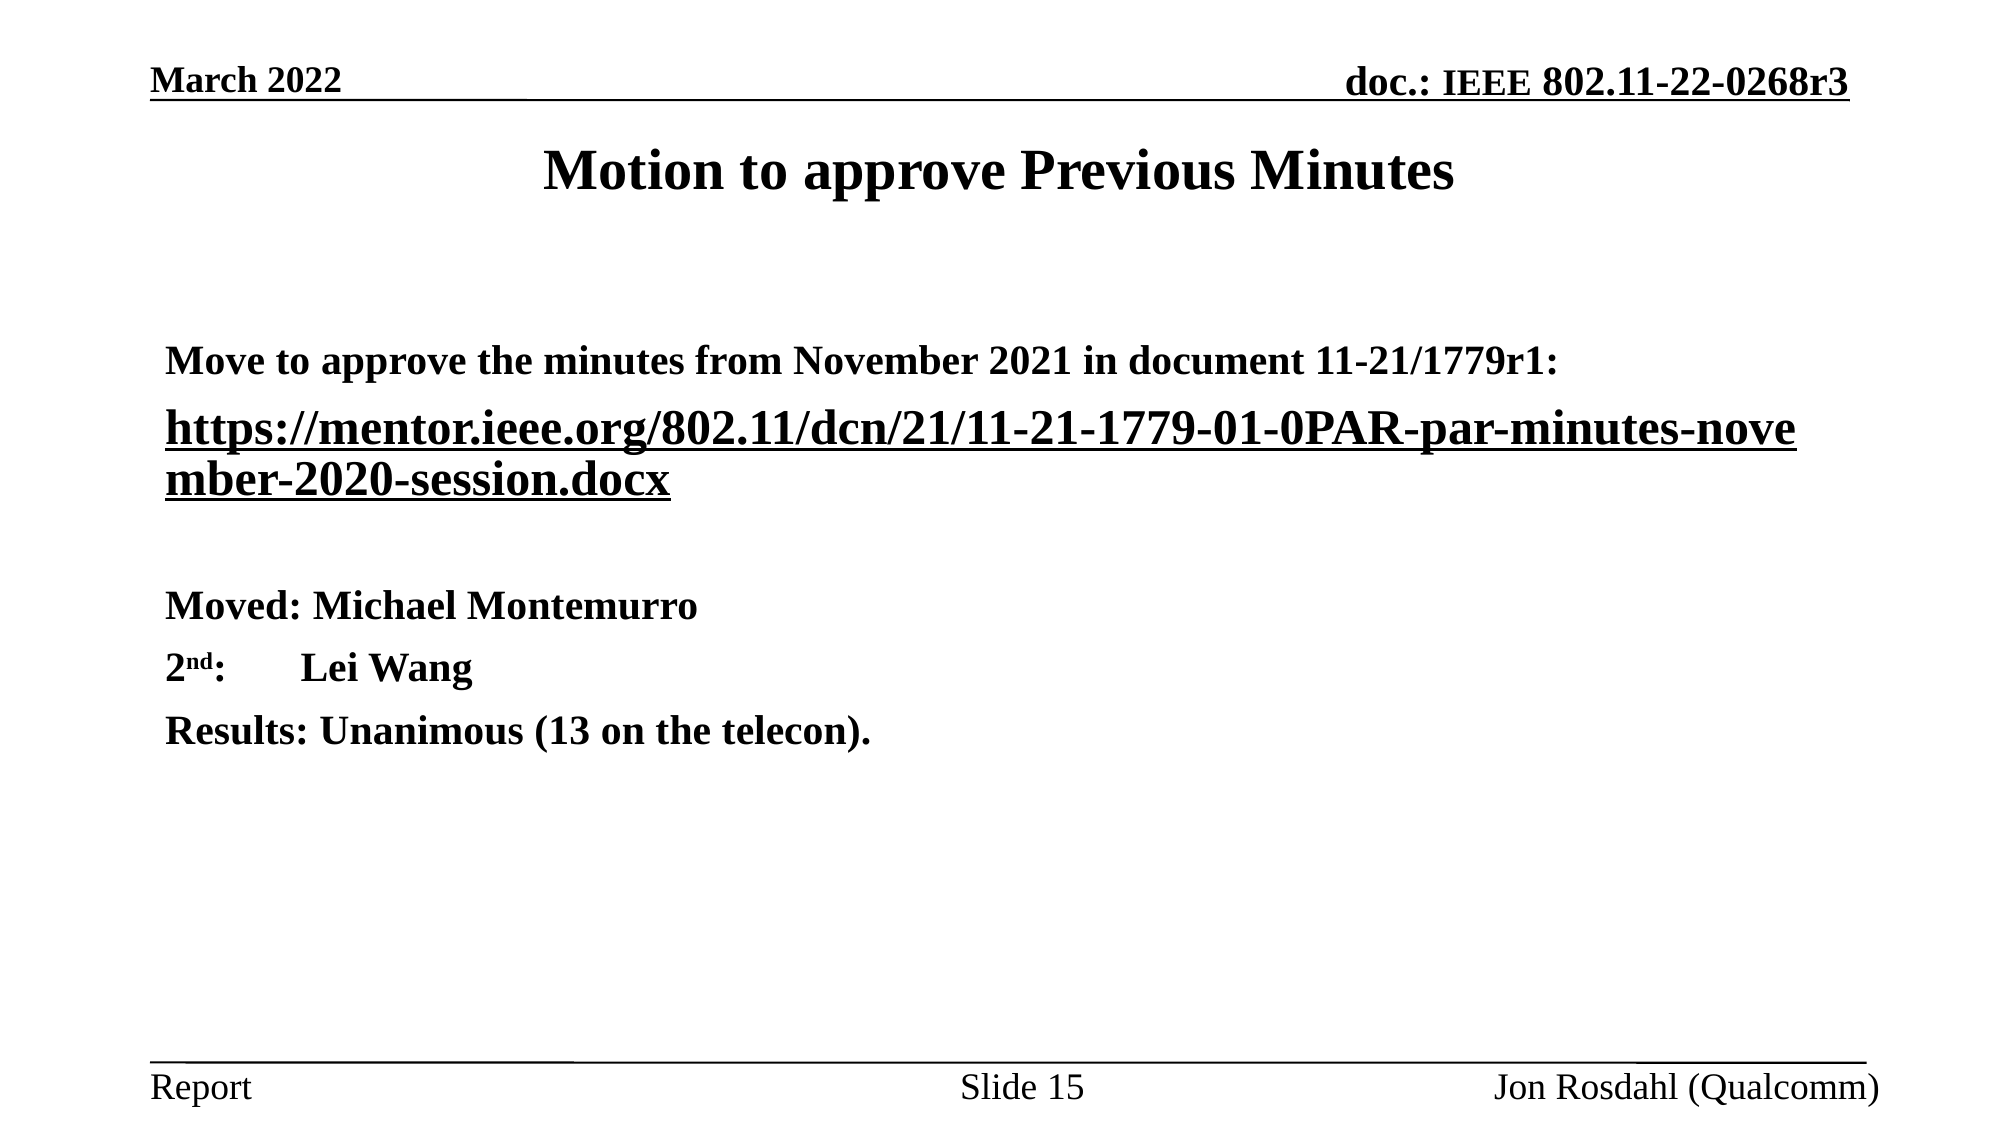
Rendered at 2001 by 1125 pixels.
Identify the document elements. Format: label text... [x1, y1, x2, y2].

slide_number Slide 15 [950, 1061, 1095, 1125]
list Move to approve the minutes from November 2021 in document 11-21/1779r1: https://mentor.ieee.org/802.11/dcn/21/11-21-1779-01-0PAR-par-minutes-november-2020-session.docx Moved: Michael Montemurro 2nd: Lei Wang Results: Unanimous (13 on the telecon). [149, 324, 1850, 1000]
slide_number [149, 49, 431, 100]
title Motion to approve Previous Minutes [149, 112, 1850, 221]
footer Jon Rosdahl (Qualcomm) [1436, 1061, 1881, 1108]
